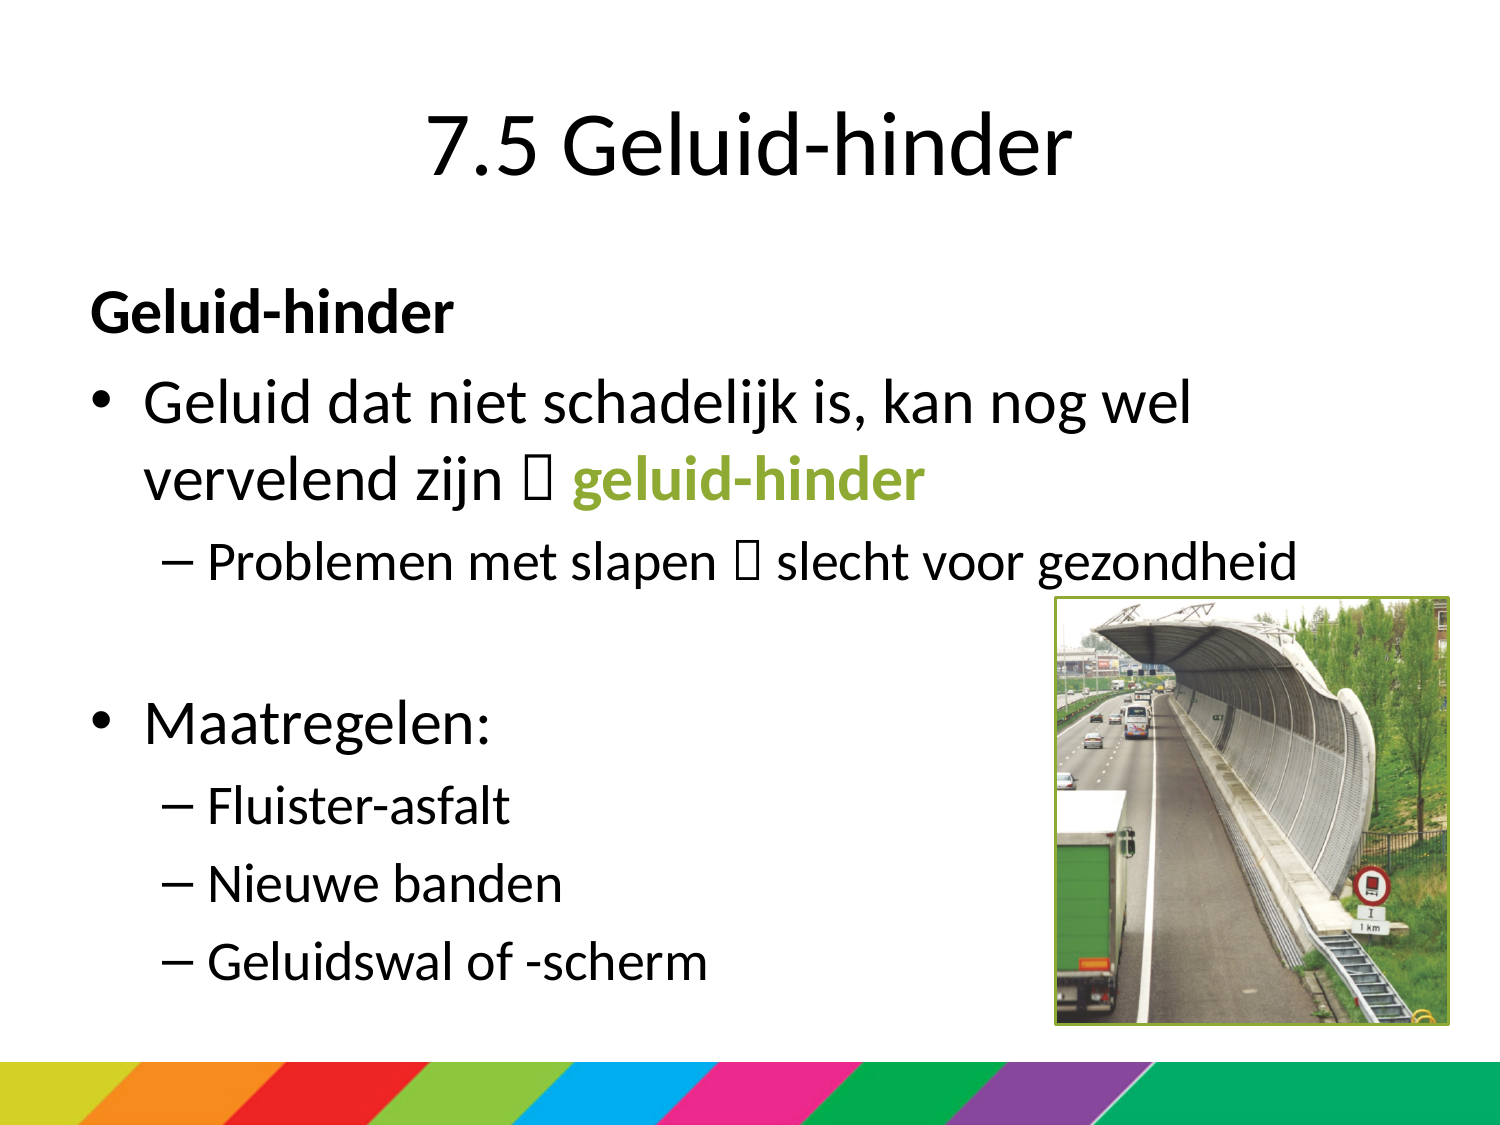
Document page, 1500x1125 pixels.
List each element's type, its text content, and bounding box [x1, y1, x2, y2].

picture [1056, 599, 1447, 1024]
title 7.5 Geluid-hinder [75, 45, 1425, 233]
list Geluid-hinder Geluid dat niet schadelijk is, kan nog wel vervelend zijn  geluid-hinder Problemen met slapen  slecht voor gezondheid Maatregelen: Fluister-asfalt Nieuwe banden Geluidswal of -scherm [75, 262, 1425, 1005]
picture [0, 1062, 574, 1125]
picture [656, 1062, 1500, 1125]
